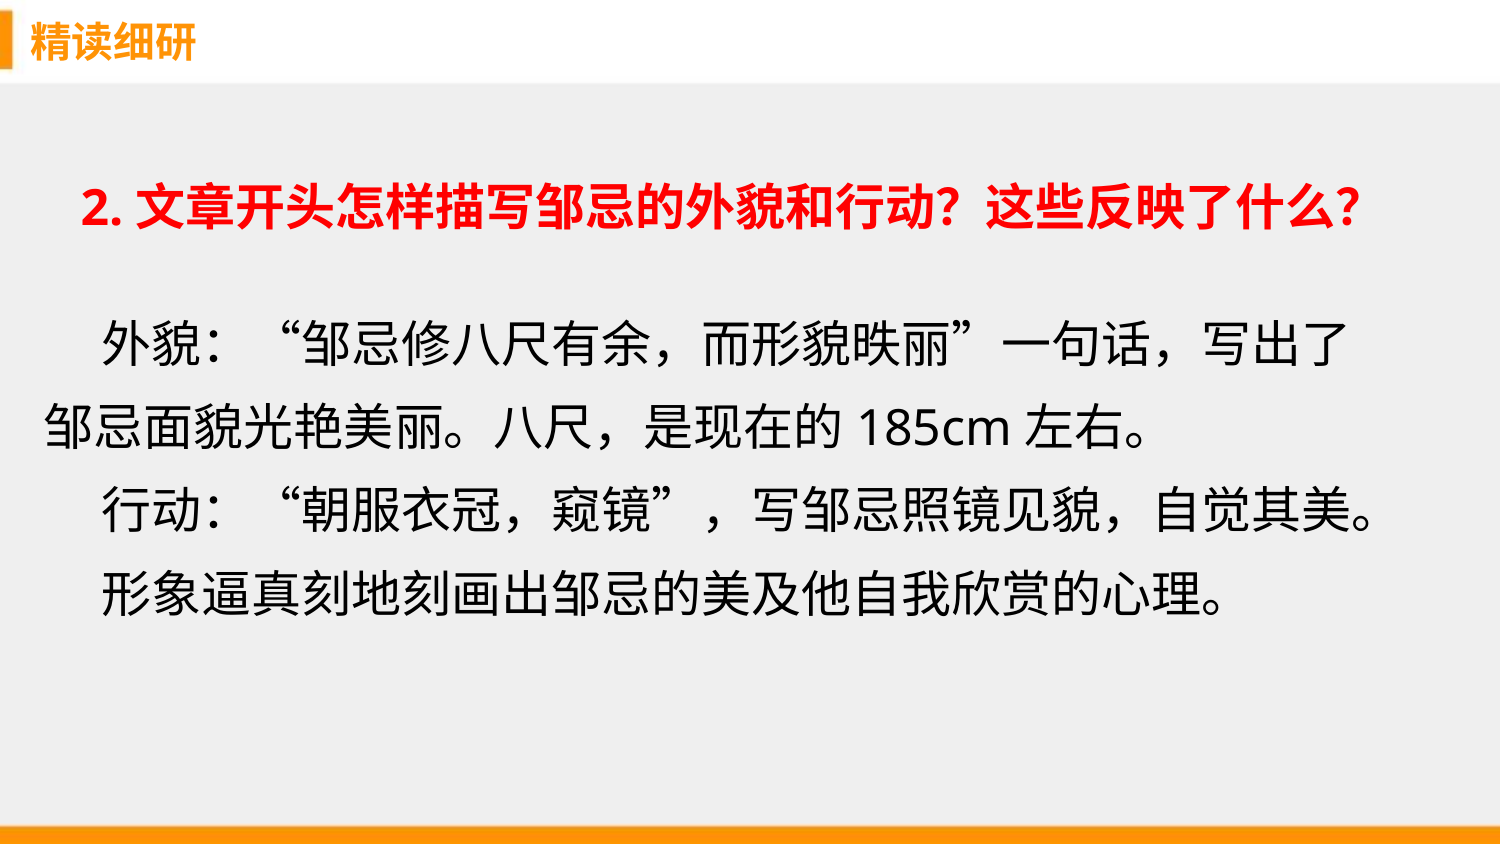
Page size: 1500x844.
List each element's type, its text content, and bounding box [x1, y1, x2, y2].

picture [0, 0, 1500, 844]
text_box 2.文章开头怎样描写邹忌的外貌和行动？这些反映了什么？ [47, 146, 1388, 202]
text_box 外貌：“邹忌修八尺有余，而形貌昳丽”一句话，写出了邹忌面貌光艳美丽。八尺，是现在的185cm左右。 行动：“朝服衣冠，窥镜”，写邹忌照镜见貌，自觉其美。 形象逼真刻地刻画出邹忌的美及他自我欣赏的心理。 [29, 281, 1388, 703]
text_box 精读细研 [15, 0, 239, 82]
